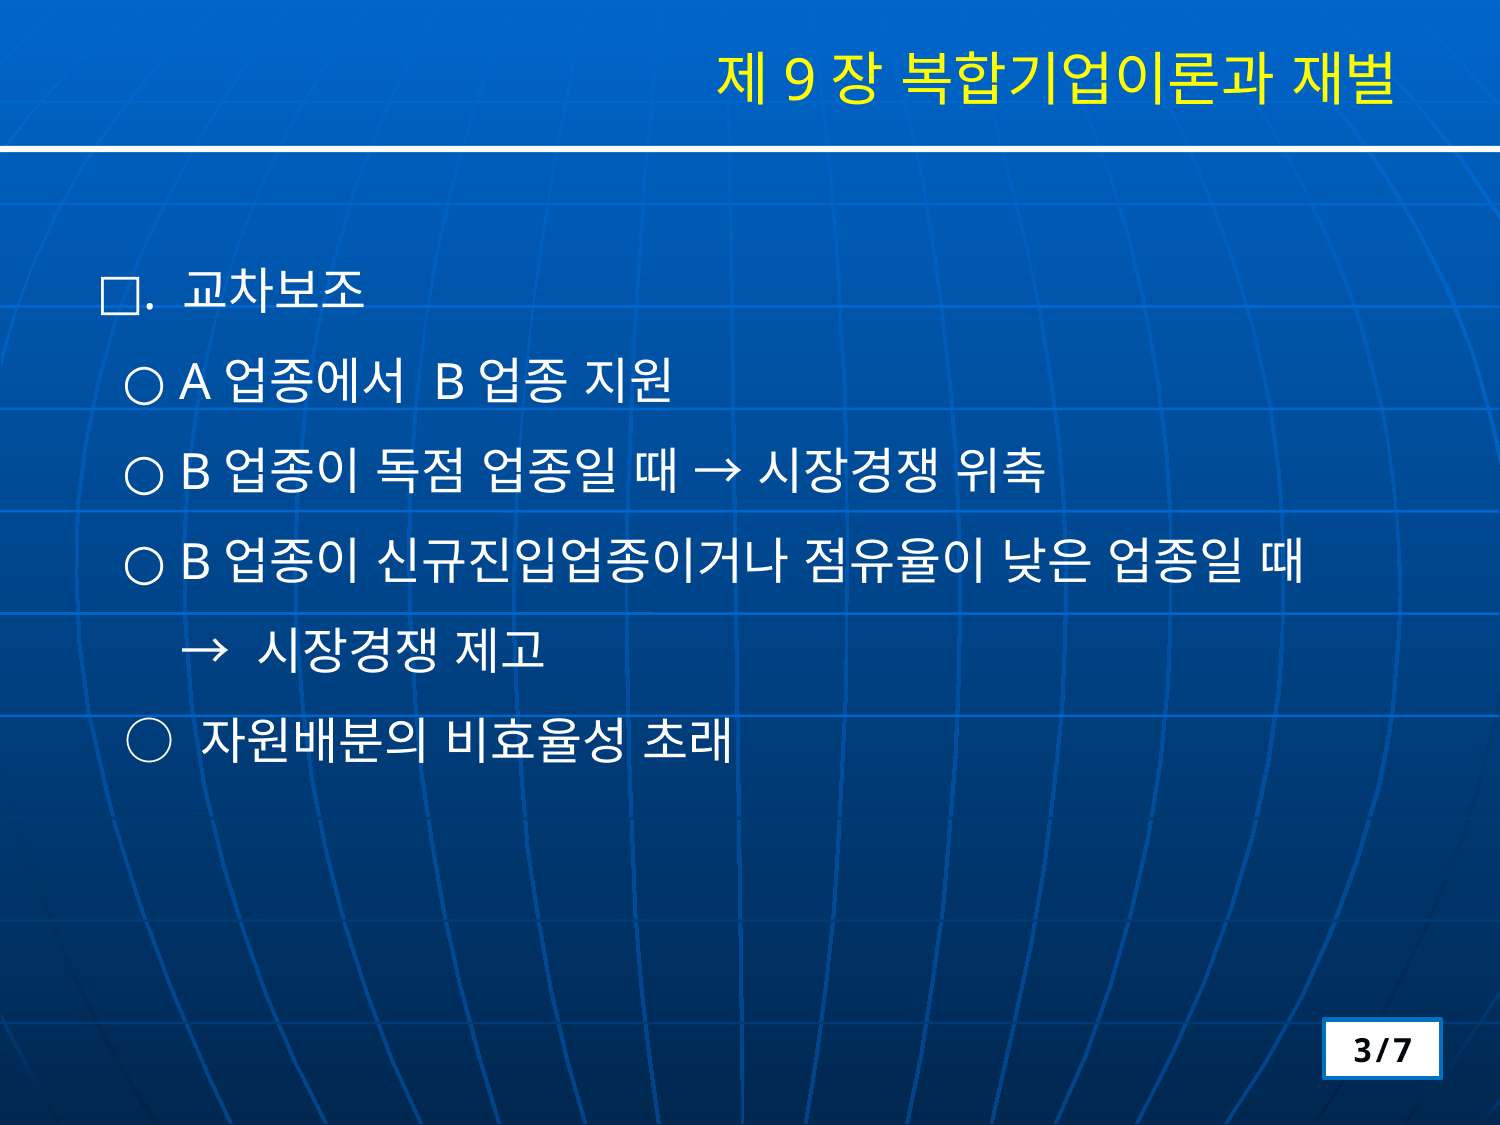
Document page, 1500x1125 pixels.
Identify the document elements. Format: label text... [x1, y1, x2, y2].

text_box 제9장 복합기업이론과 재벌 [700, 35, 1413, 120]
text_box □. 교차보조 ○ A업종에서 B업종 지원 ○ B업종이 독점 업종일 때 → 시장경쟁 위축 ○ B업종이 신규진입업종이거나 점유율이 낮은 업종일 때 → 시장경쟁 제고 ○ 자원배분의 비효율성 초래 [81, 222, 1465, 778]
text_box 3/7 [1322, 1017, 1443, 1080]
